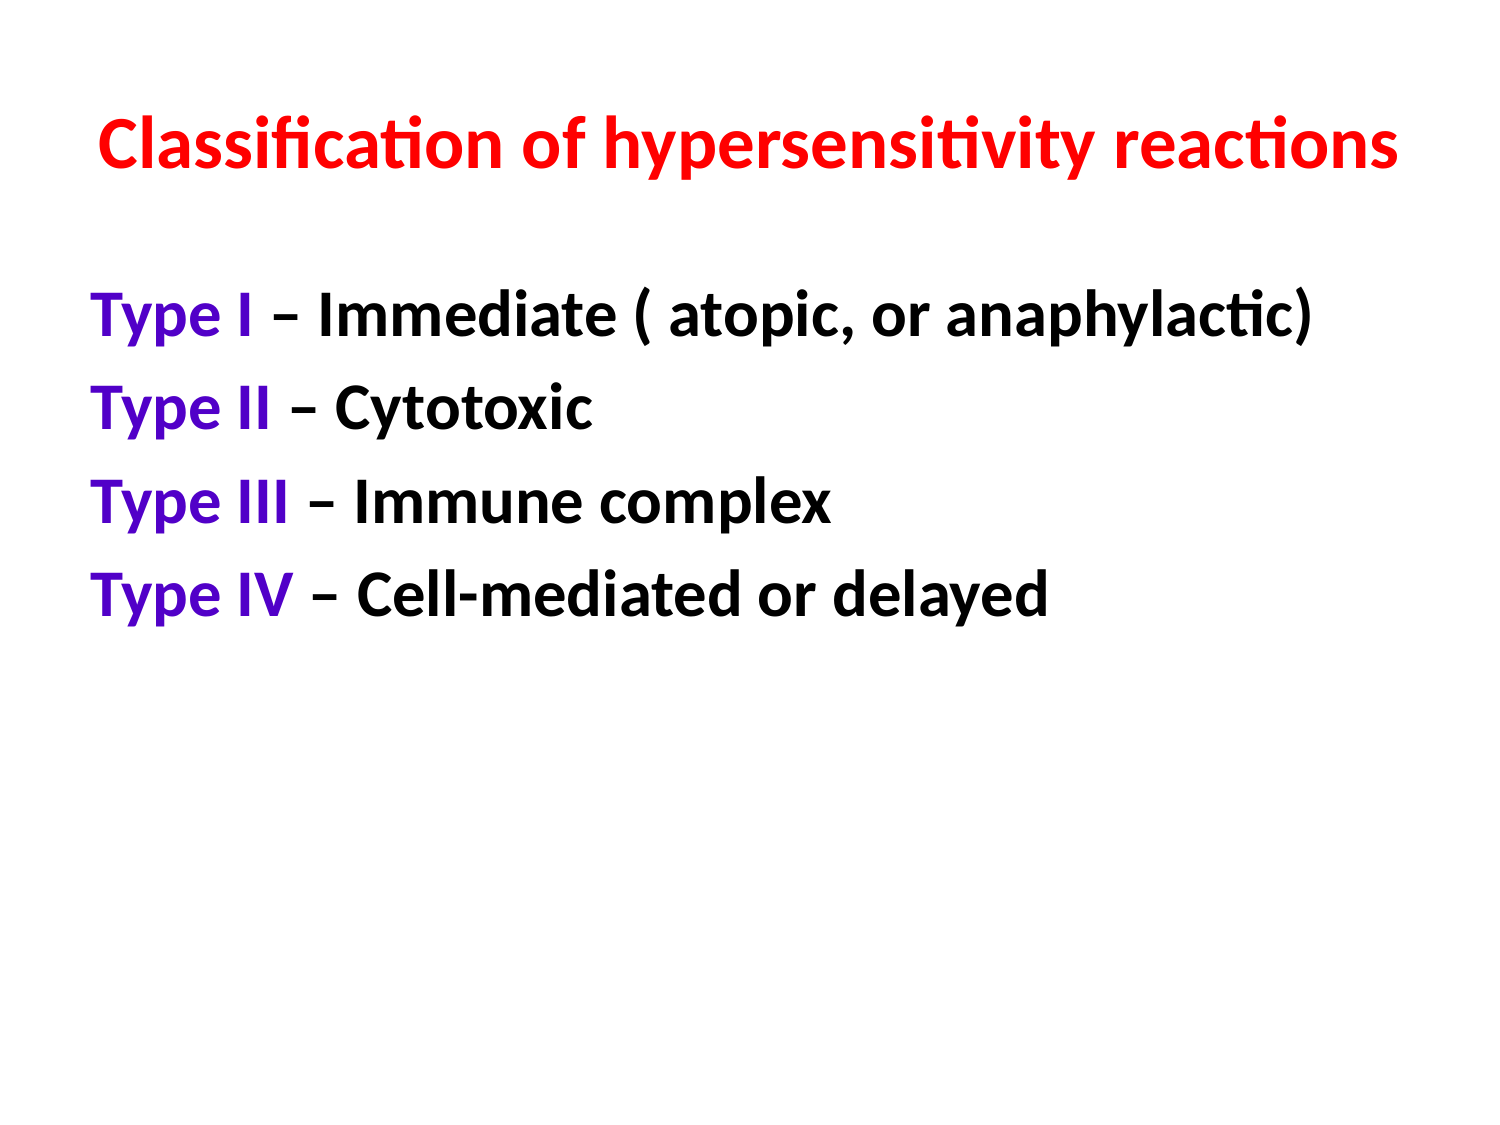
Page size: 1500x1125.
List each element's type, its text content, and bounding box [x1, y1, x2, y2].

list Type I – Immediate ( atopic, or anaphylactic) Type II – Cytotoxic Type III – Immune complex Type IV – Cell-mediated or delayed [74, 262, 1426, 1006]
title Classification of hypersensitivity reactions [74, 44, 1426, 233]
